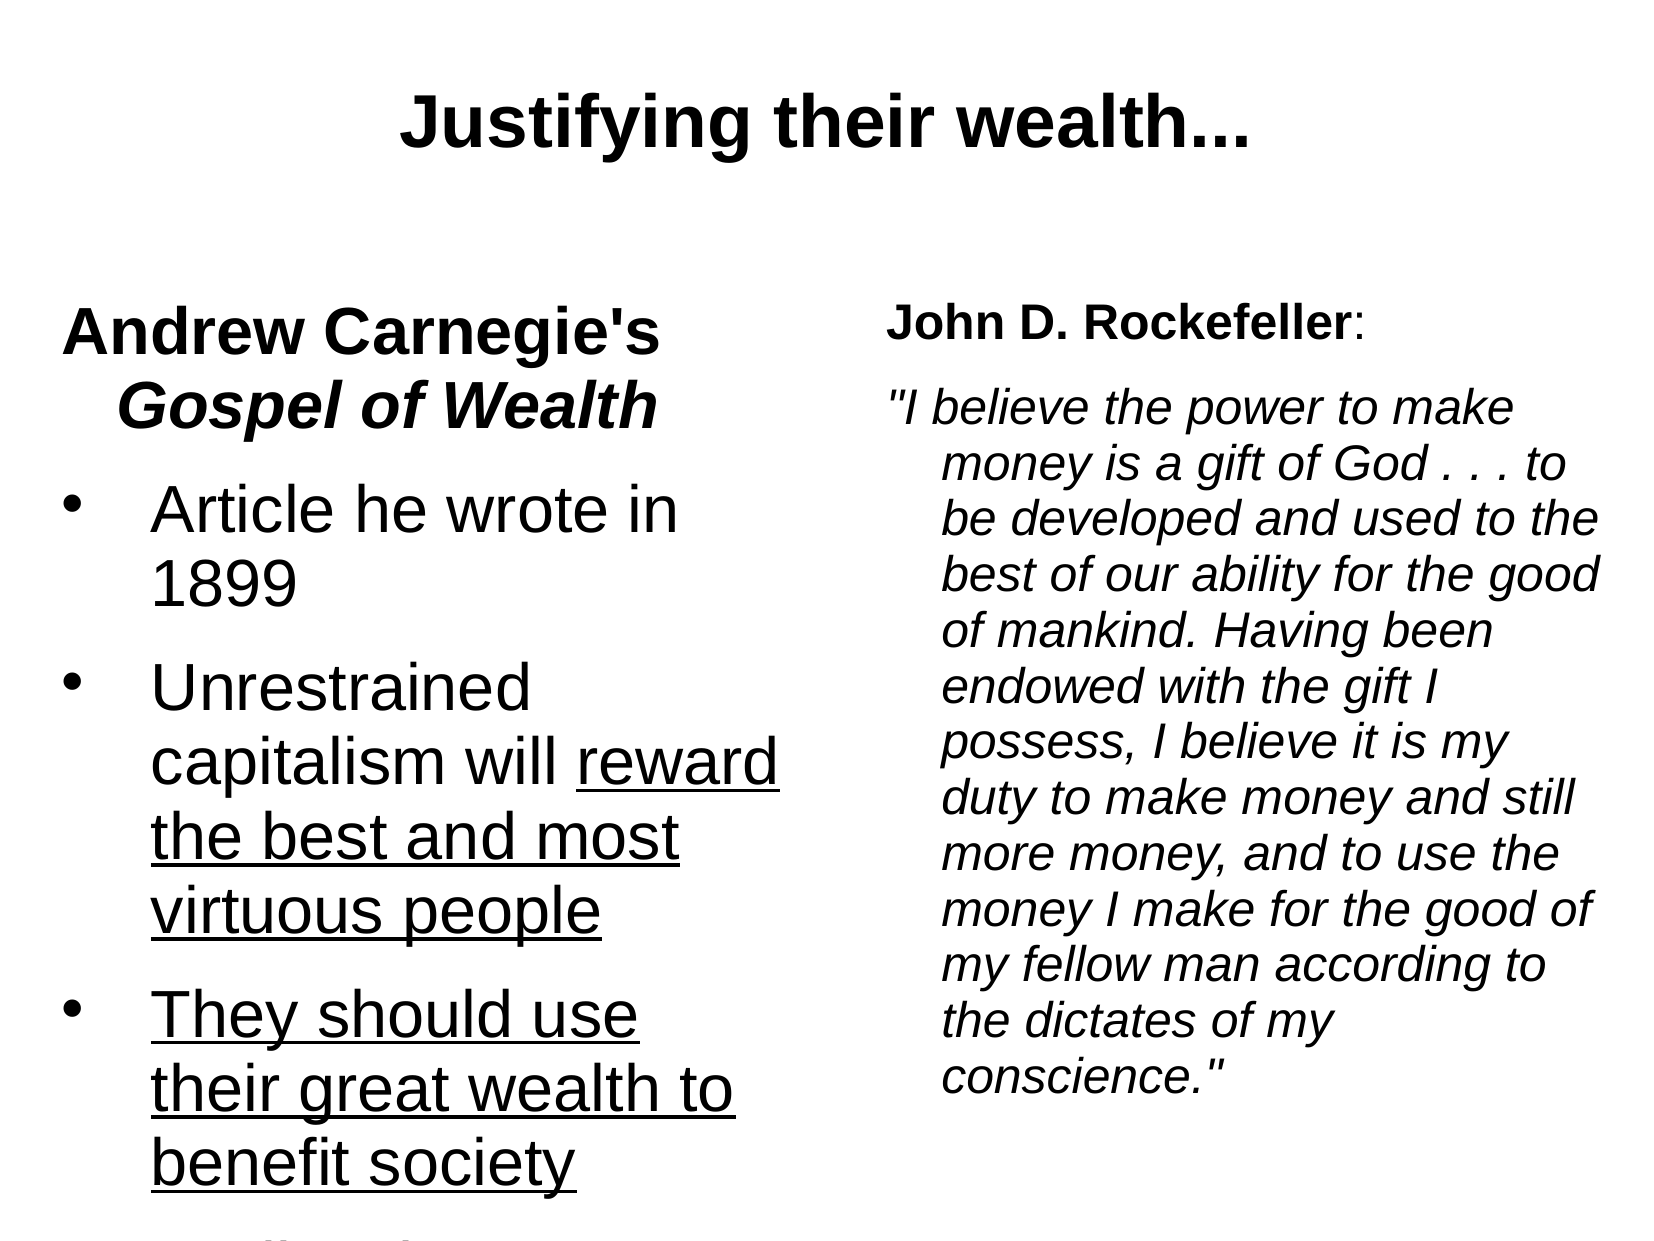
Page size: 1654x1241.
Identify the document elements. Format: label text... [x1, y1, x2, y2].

title Justifying their wealth... [82, 49, 1570, 196]
list Andrew Carnegie's Gospel of Wealth Article he wrote in 1899 Unrestrained capitalism will reward the best and most virtuous people They should use their great wealth to benefit society Implies that poverty is the result of a character flaw [59, 290, 786, 1108]
list John D. Rockefeller: "I believe the power to make money is a gift of God . . . to be developed and used to the best of our ability for the good of mankind. Having been endowed with the gift I possess, I believe it is my duty to make money and still more money, and to use the money I make for the good of my fellow man according to the dictates of my conscience." [884, 290, 1611, 1108]
